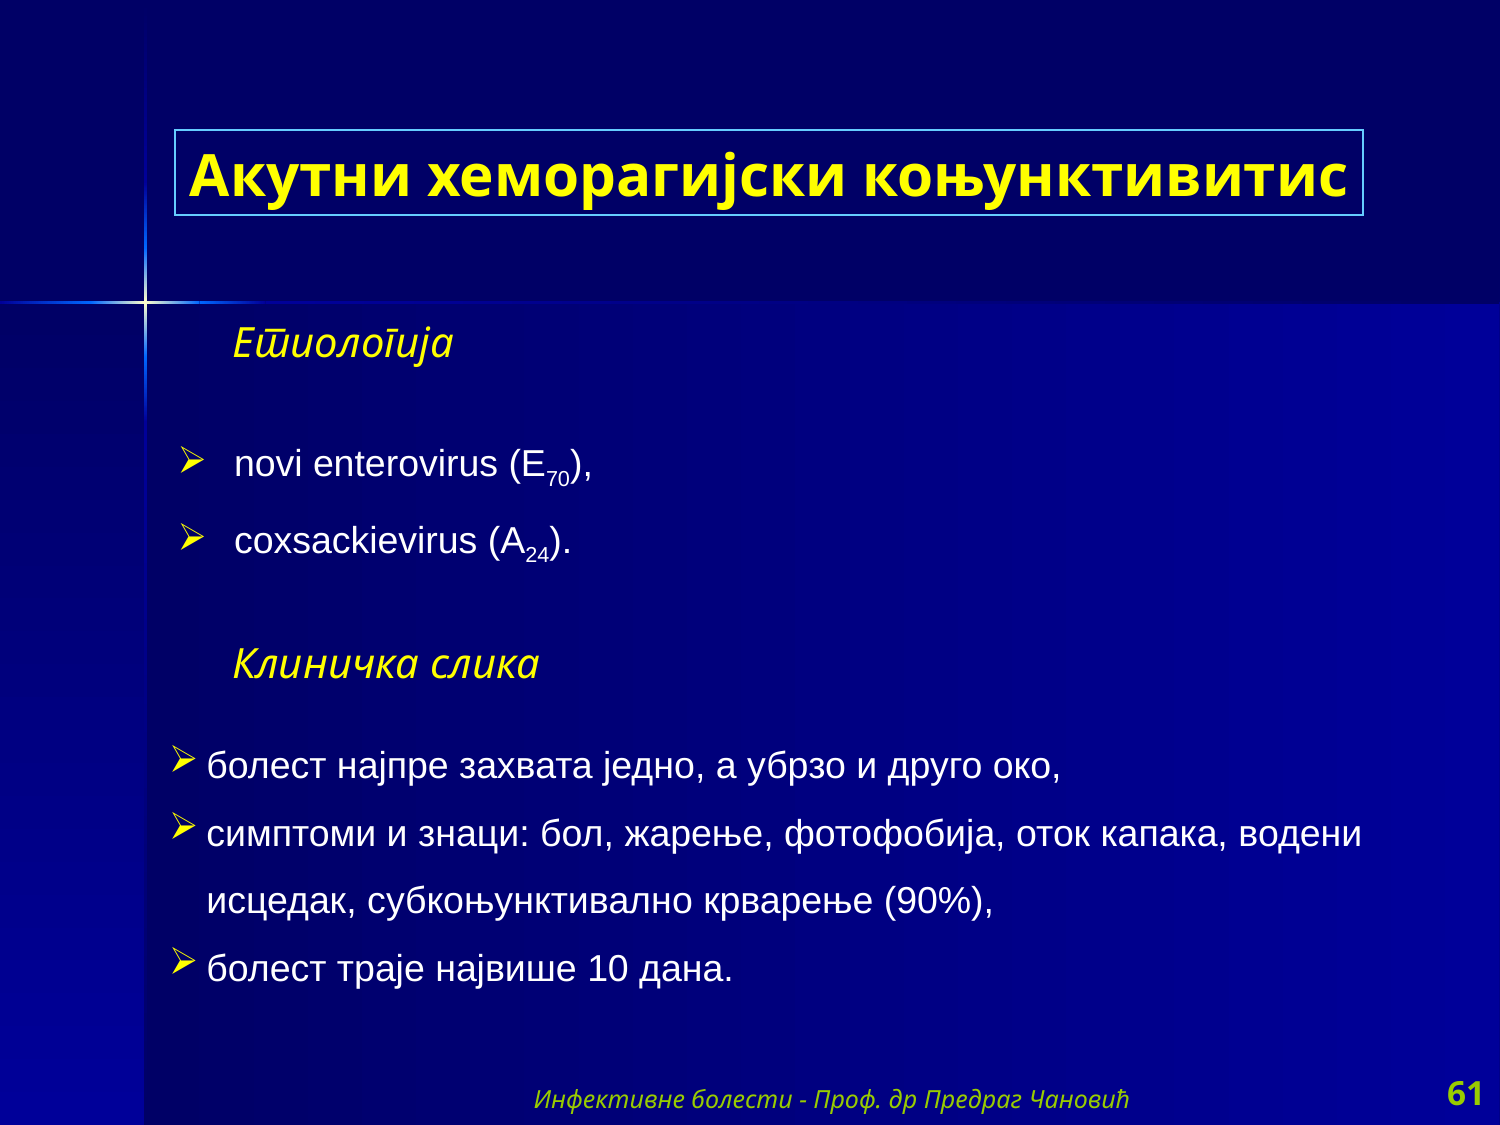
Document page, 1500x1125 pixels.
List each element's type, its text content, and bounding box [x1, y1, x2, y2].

text_box novi enterovirus (E70), coxsackievirus (A24). [162, 406, 913, 575]
text_box болест најпре захвата једно, а убрзо и друго око, симптоми и знаци: бол, жарење, фотофобија, оток капака, водени исцедак, субкоњунктивално крварење (90%), болест траје највише 10 дана. [154, 711, 1468, 996]
slide_number 61 [1345, 1049, 1500, 1125]
text_box Етиологија [218, 308, 470, 374]
text_box Акутни хеморагијски коњунктивитис [175, 130, 1364, 215]
footer Инфективне болести - Проф. др Предраг Чановић [430, 1049, 1235, 1125]
text_box Клиничка слика [218, 629, 556, 695]
